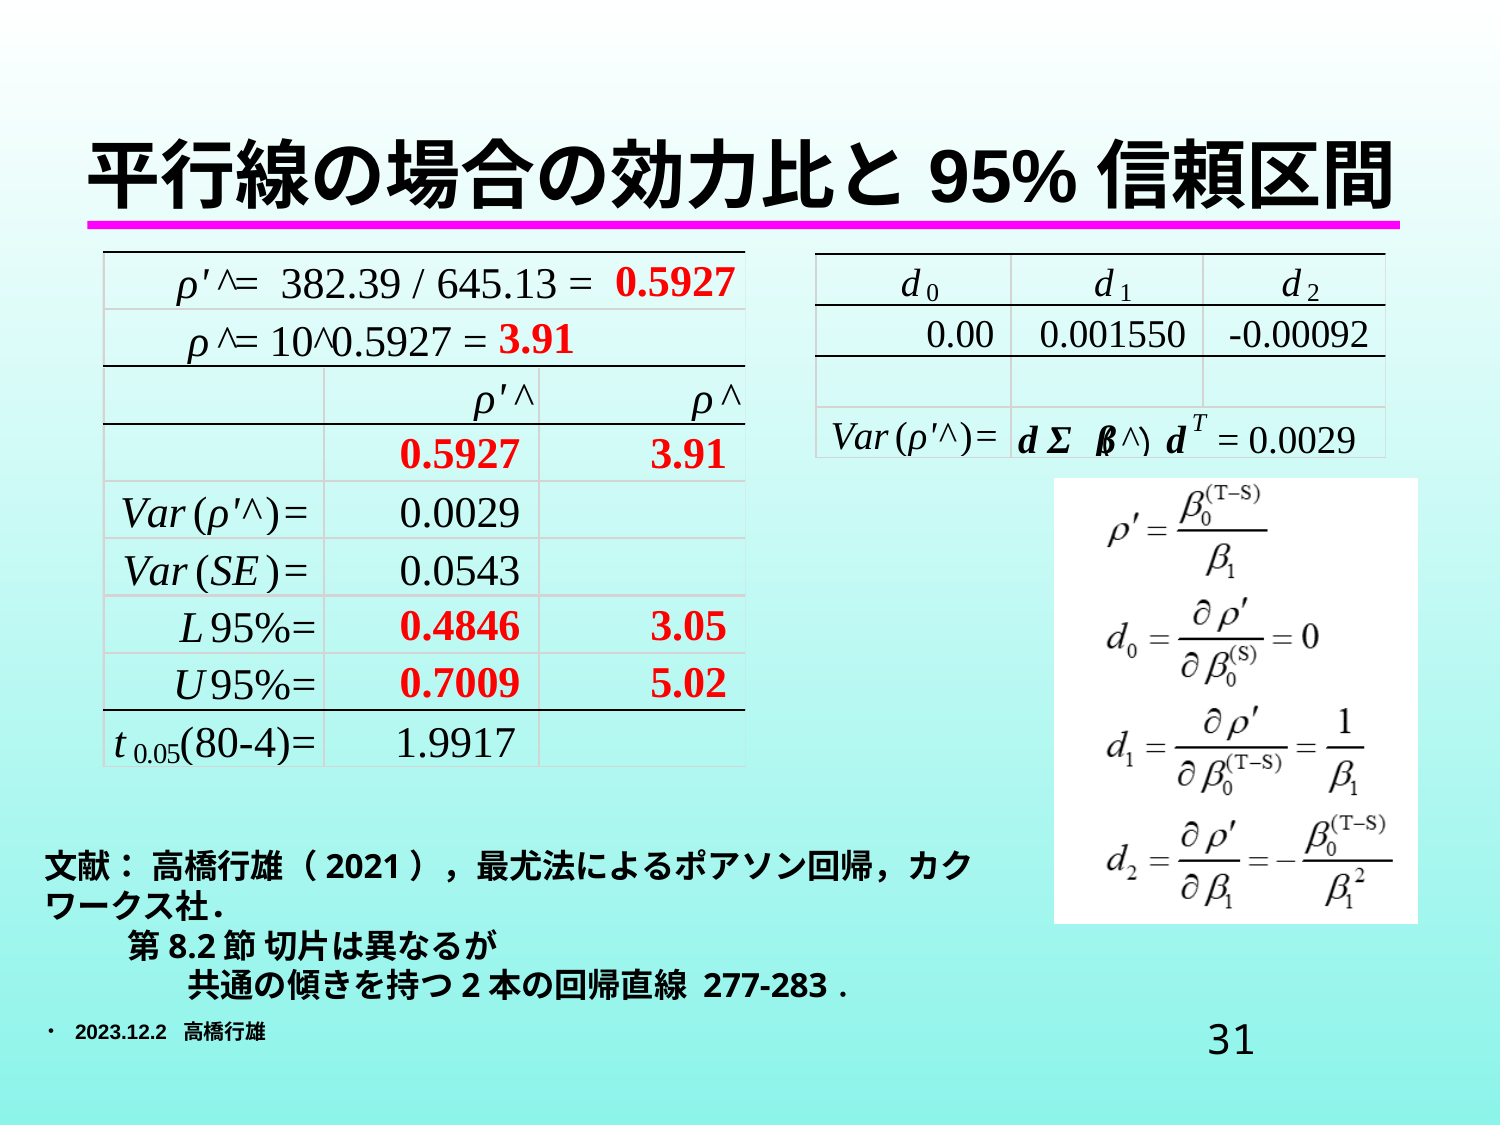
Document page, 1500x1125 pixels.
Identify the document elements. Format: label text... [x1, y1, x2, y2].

text_box 文献： 高橋行雄（2021），最尤法によるポアソン回帰，カクワークス社． 第8.2節 切片は異なるが 共通の傾きを持つ2本の回帰直線 277-283． ． [29, 837, 1048, 1047]
title 平行線の場合の効力比と95%信頼区間 [64, 43, 1418, 225]
picture [1054, 478, 1418, 924]
picture [102, 250, 748, 769]
picture [814, 253, 1388, 460]
